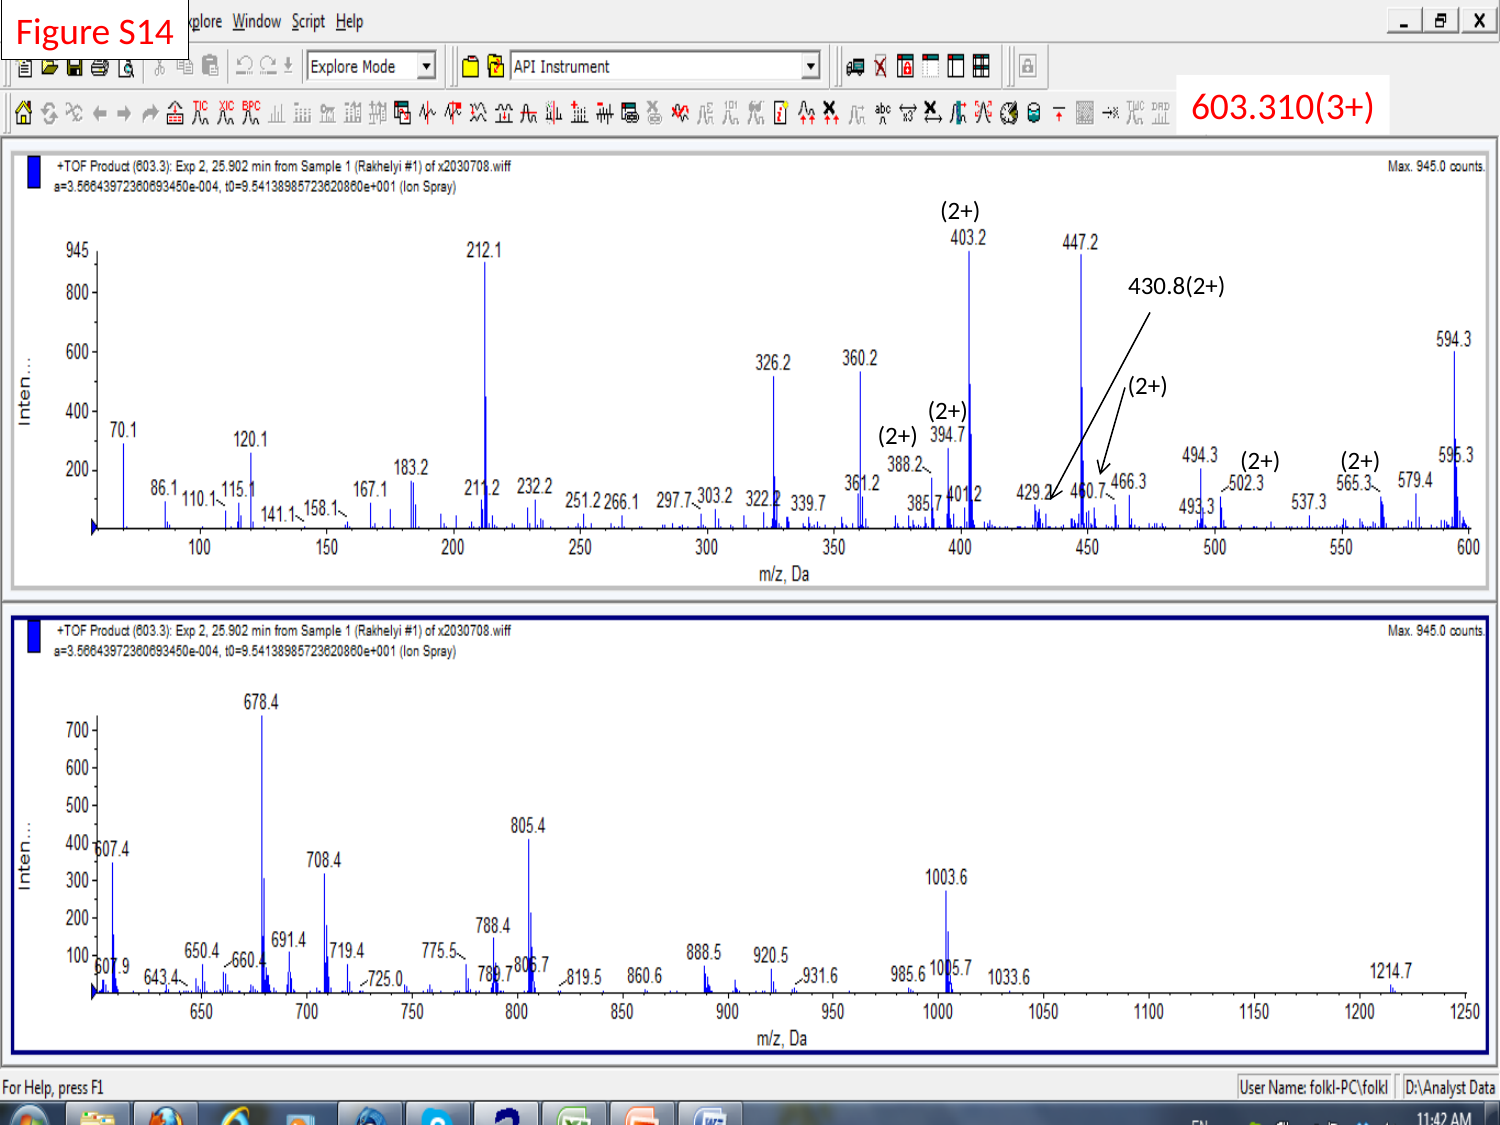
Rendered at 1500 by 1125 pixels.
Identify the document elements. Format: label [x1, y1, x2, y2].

picture [431, 1118, 445, 1125]
text_box [1049, 312, 1151, 501]
picture [0, 0, 1500, 1125]
